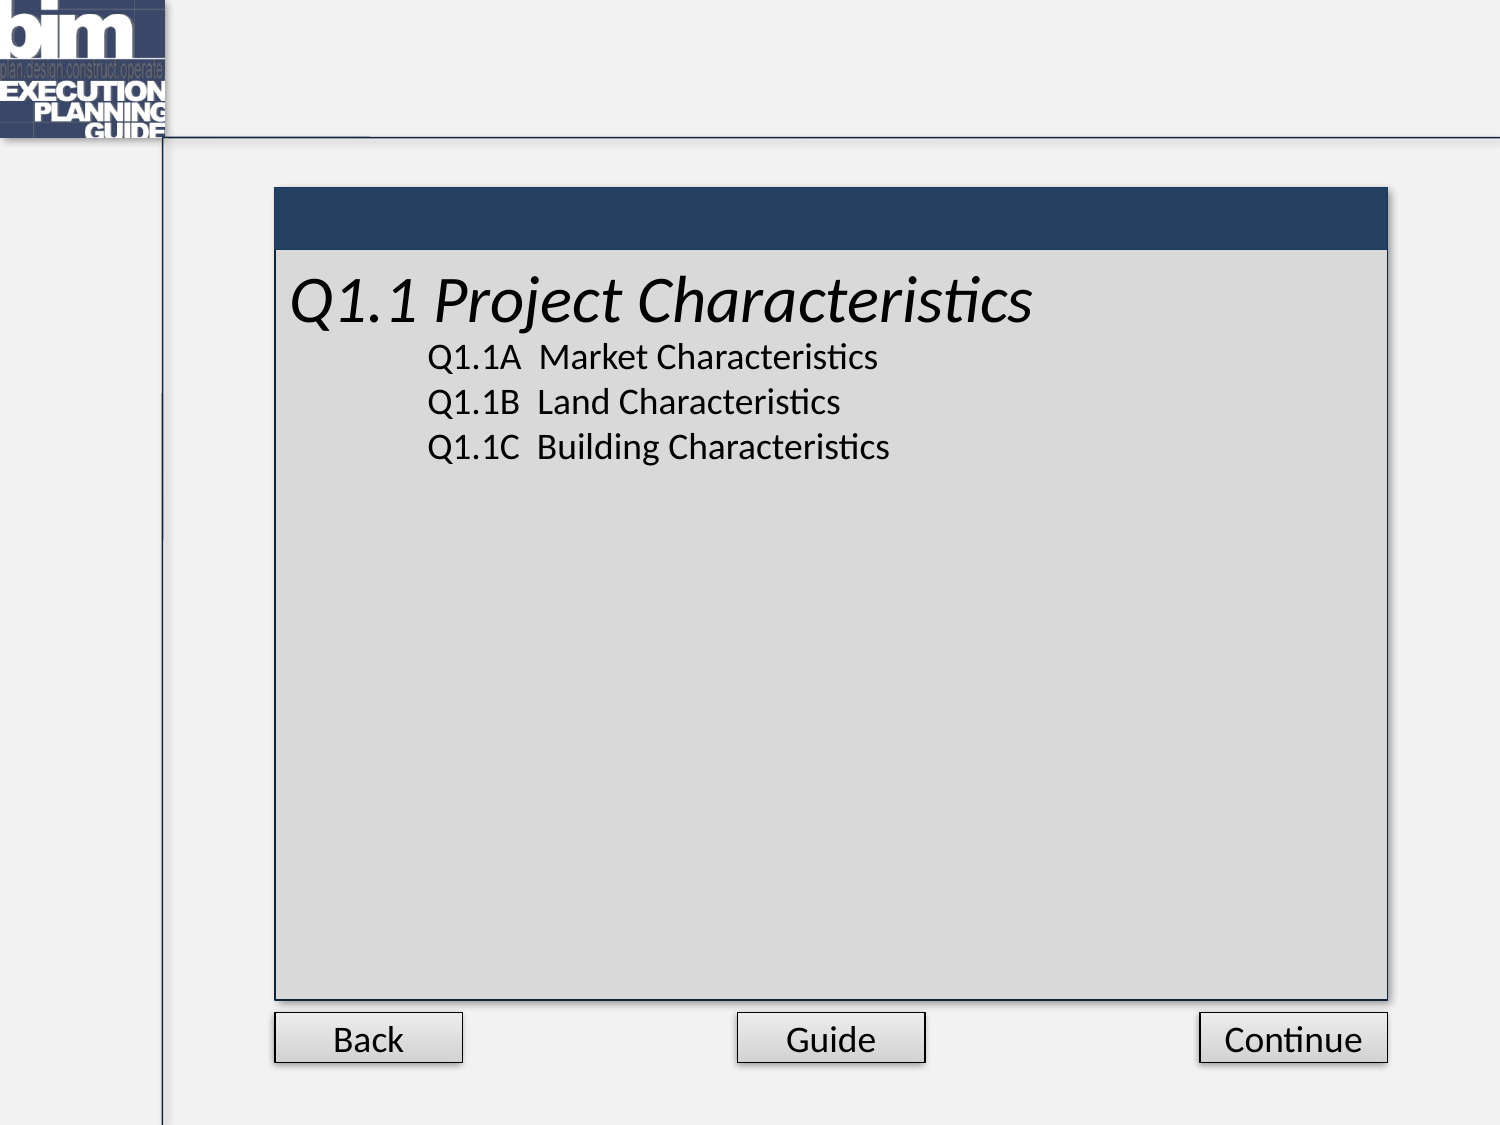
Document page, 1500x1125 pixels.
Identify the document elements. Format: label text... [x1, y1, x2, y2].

text_box Back [274, 1012, 463, 1063]
picture [0, 0, 166, 138]
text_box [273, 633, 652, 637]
text_box Q1.1A Market Characteristics Q1.1B Land Characteristics Q1.1C Building Characteristics [412, 324, 988, 475]
text_box Guide [737, 1012, 926, 1063]
text_box [273, 252, 1389, 1002]
text_box Q1.1 Project Characteristics [275, 248, 1500, 444]
text_box [273, 185, 1389, 252]
text_box Continue [1199, 1012, 1388, 1063]
